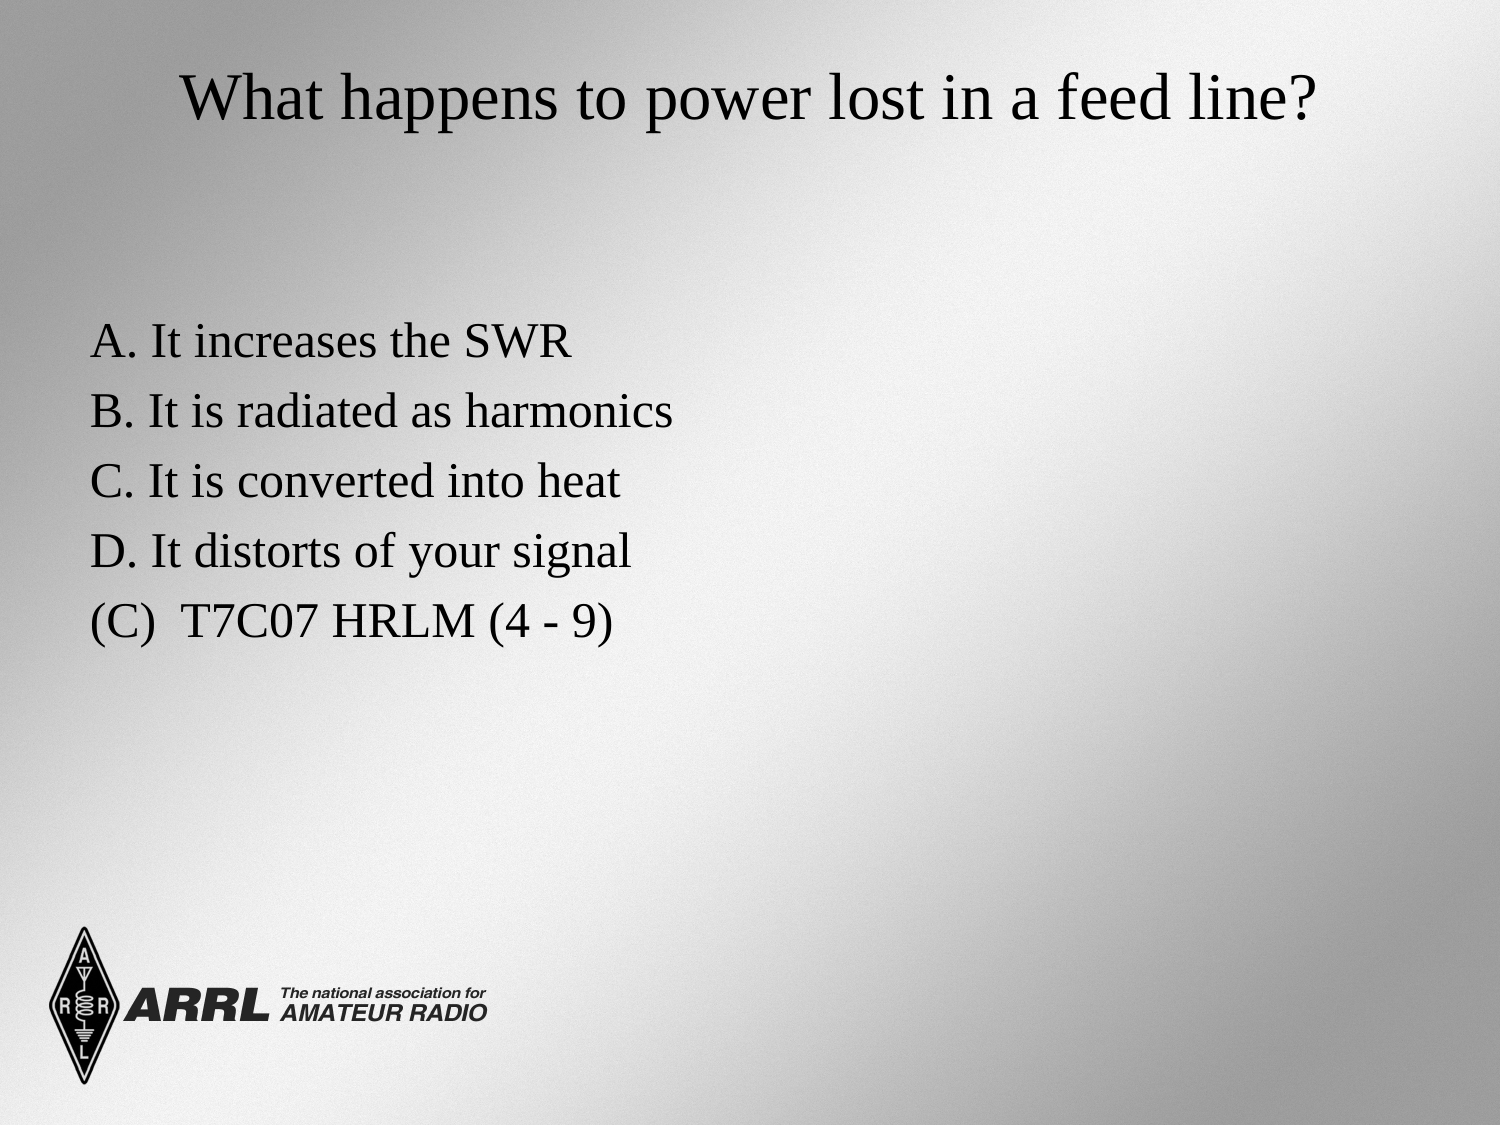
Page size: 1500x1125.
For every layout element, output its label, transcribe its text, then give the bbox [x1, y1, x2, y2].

title What happens to power lost in a feed line? [75, 45, 1425, 233]
picture [0, 0, 1500, 1125]
list A. It increases the SWR B. It is radiated as harmonics C. It is converted into heat D. It distorts of your signal (C) T7C07 HRLM (4 - 9) [75, 299, 1425, 1005]
